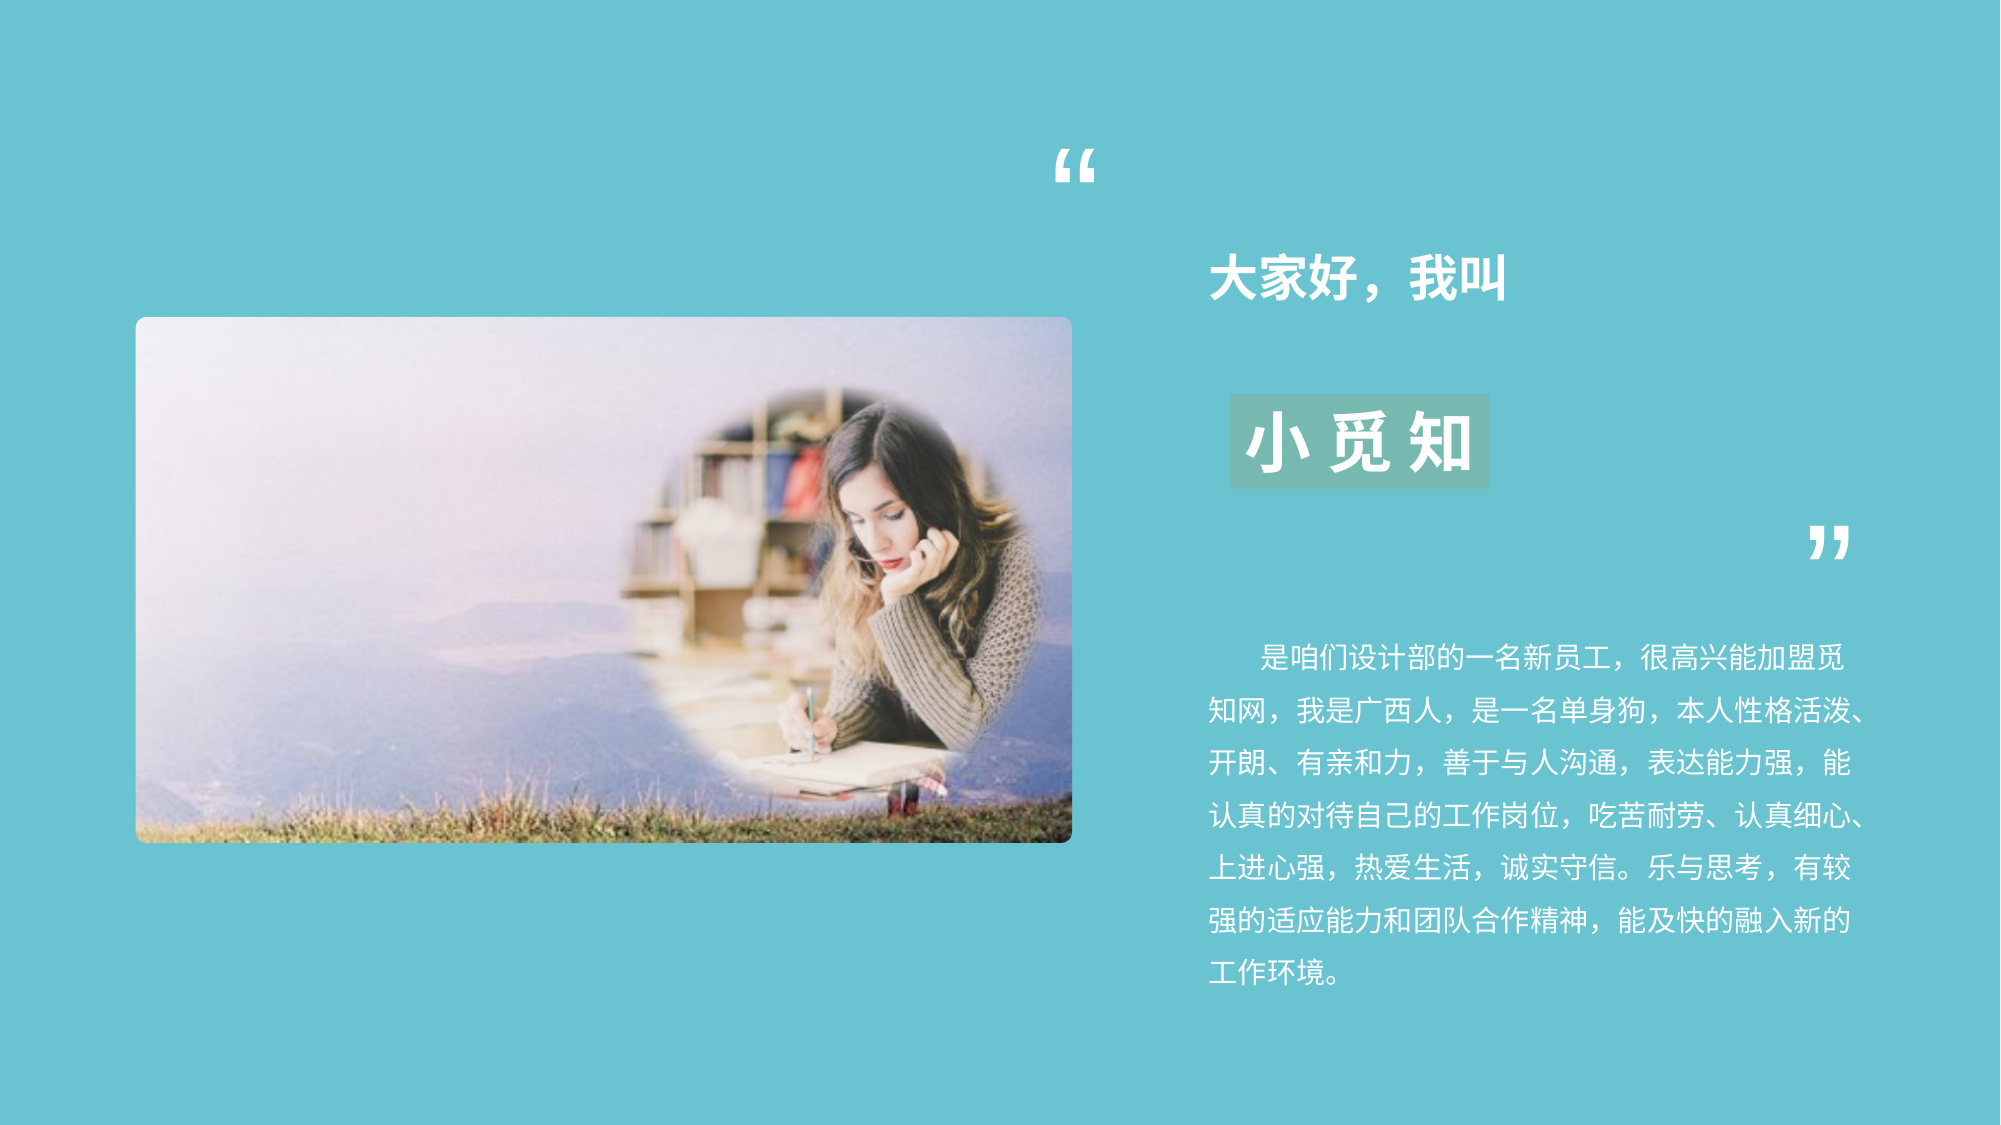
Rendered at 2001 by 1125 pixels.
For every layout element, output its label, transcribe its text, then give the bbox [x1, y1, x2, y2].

text_box 小 觅 知 [1229, 393, 1490, 489]
text_box “ [1035, 95, 1184, 290]
text_box 是咱们设计部的一名新员工，很高兴能加盟觅知网，我是广西人，是一名单身狗，本人性格活泼、开朗、有亲和力，善于与人沟通，表达能力强，能认真的对待自己的工作岗位，吃苦耐劳、认真细心、上进心强，热爱生活，诚实守信。乐与思考，有较强的适应能力和团队合作精神，能及快的融入新的工作环境。 [1193, 614, 1874, 997]
text_box ” [1789, 472, 1939, 668]
text_box 大家好，我叫 [1193, 221, 1874, 470]
picture [135, 316, 1073, 843]
